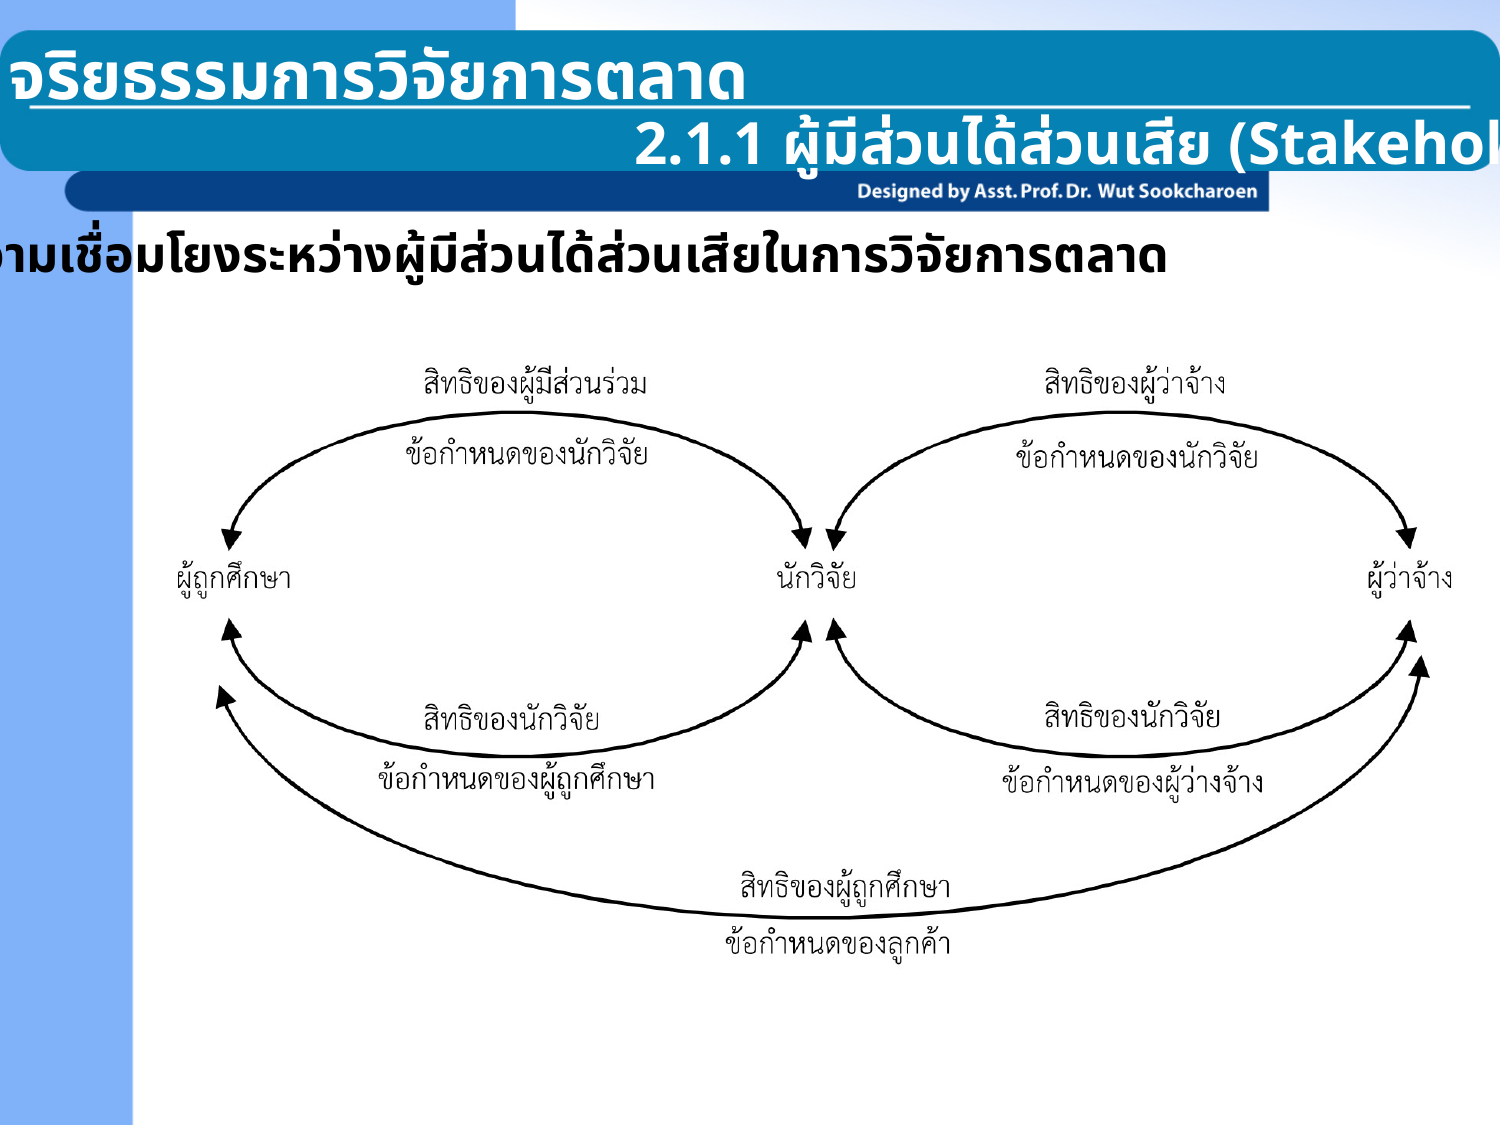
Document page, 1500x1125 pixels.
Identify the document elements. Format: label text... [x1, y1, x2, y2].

text_box 2.1 จริยธรรมการวิจัยการตลาด [0, 25, 765, 121]
text_box 2.1.1 ผู้มีส่วนได้ส่วนเสีย (Stakeholders) [619, 98, 1500, 184]
text_box ความเชื่อมโยงระหว่างผู้มีส่วนได้ส่วนเสียในการวิจัยการตลาด [0, 215, 1198, 290]
picture [0, 0, 1500, 54]
picture [0, 149, 1500, 1125]
